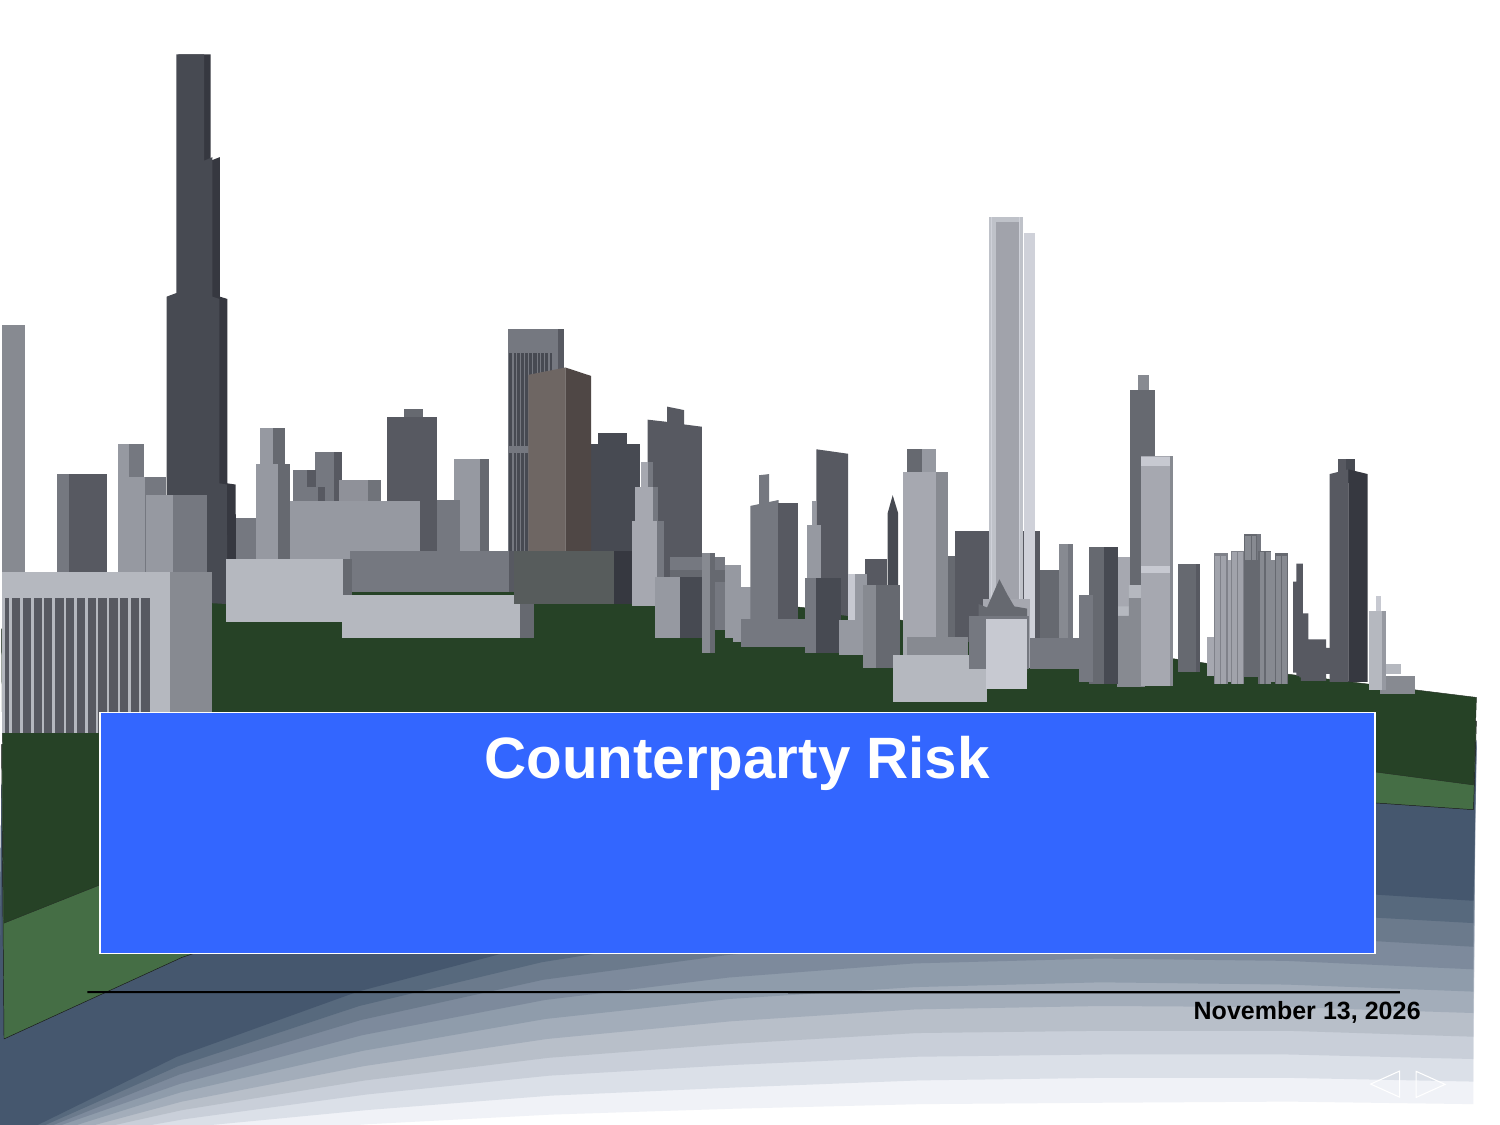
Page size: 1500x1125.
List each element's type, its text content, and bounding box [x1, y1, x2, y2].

title Counterparty Risk [99, 712, 1376, 954]
